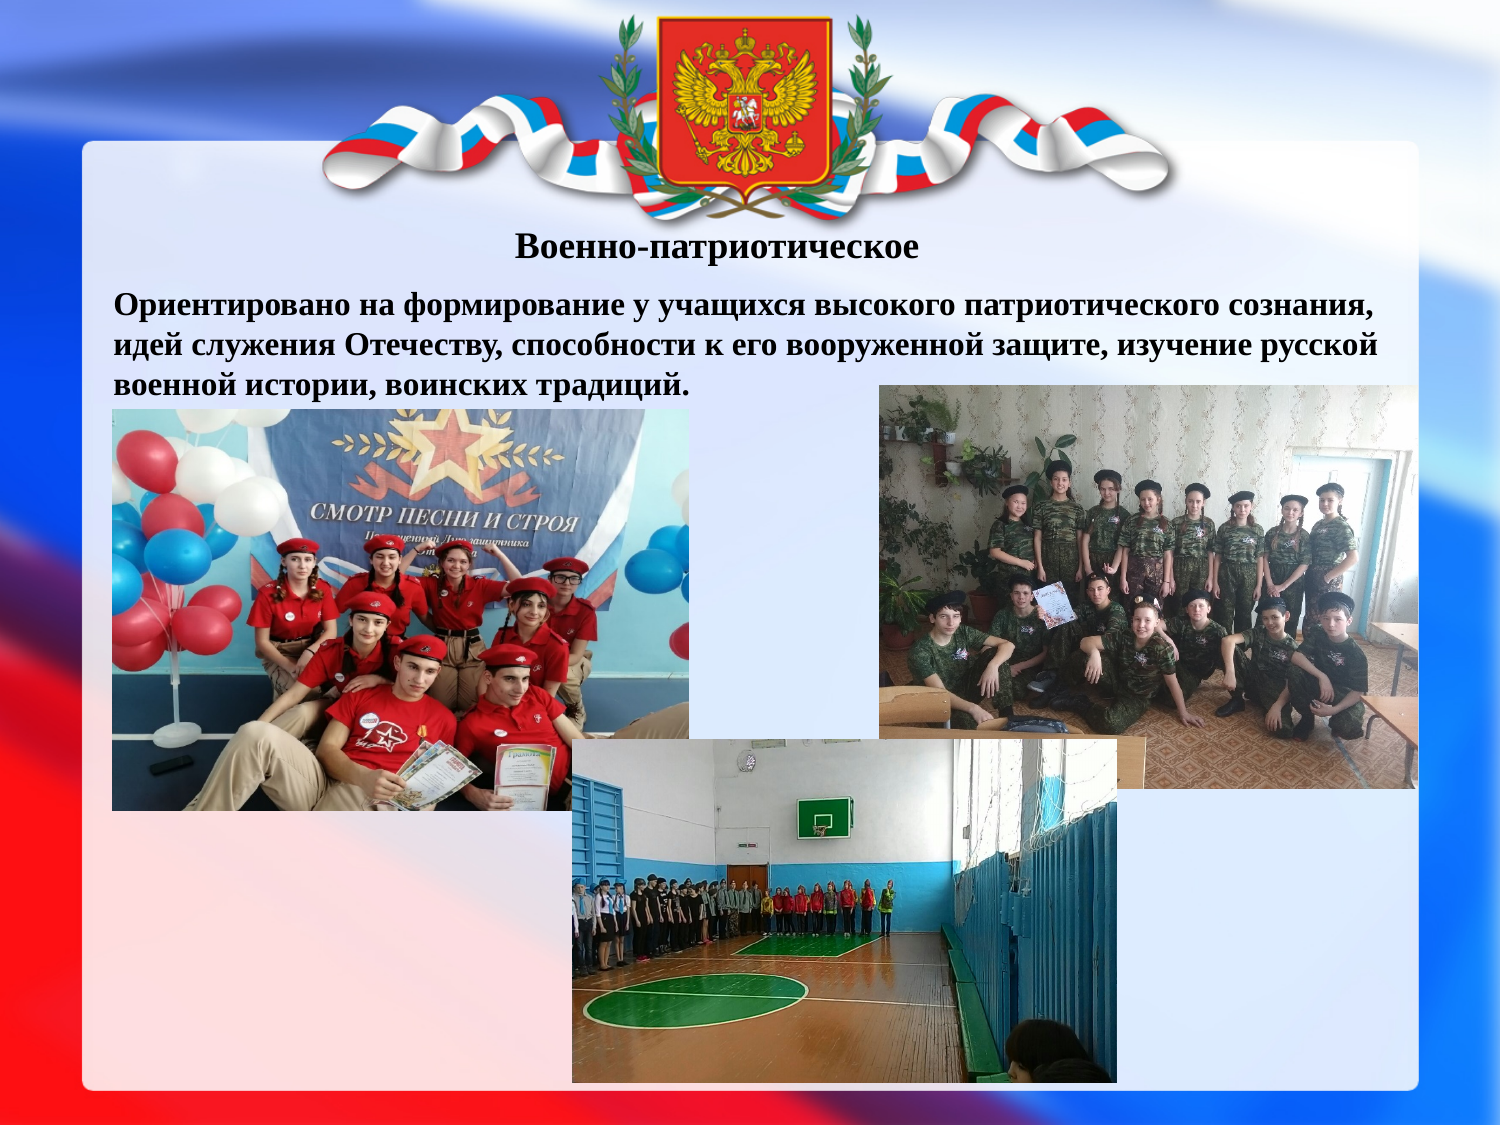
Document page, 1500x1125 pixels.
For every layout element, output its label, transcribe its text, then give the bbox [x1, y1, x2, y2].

text_box Военно-патриотическое [499, 214, 1028, 274]
picture [0, 0, 1500, 1125]
text_box Ориентировано на формирование у учащихся высокого патриотического сознания, идей служения Отечеству, способности к его вооруженной защите, изучение русской военной истории, воинских традиций. [98, 274, 1397, 410]
